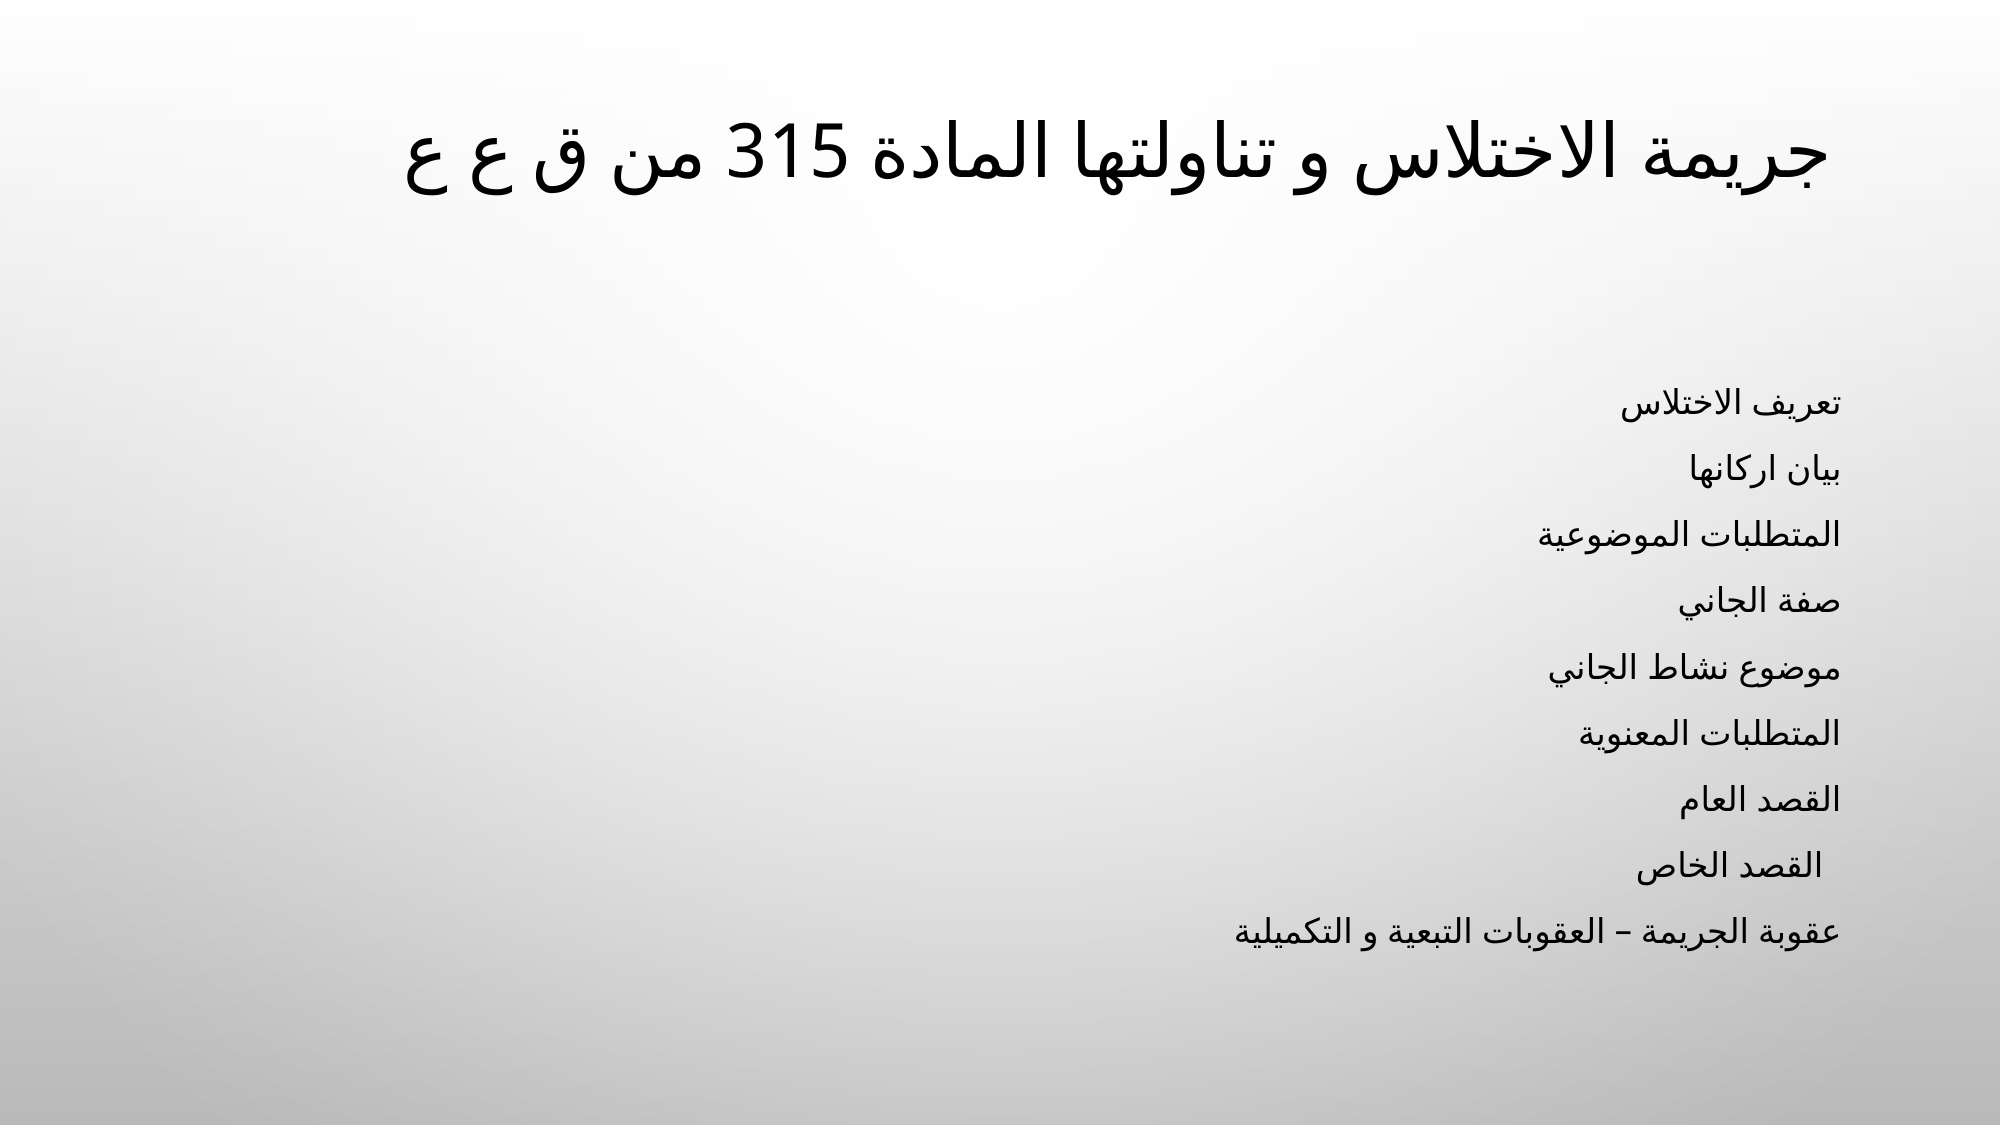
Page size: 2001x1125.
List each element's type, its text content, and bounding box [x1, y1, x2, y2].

title جريمة الاختلاس و تناولتها المادة 315 من ق ع ع [132, 73, 1868, 233]
picture [0, 0, 2000, 1125]
list تعريف الاختلاس بيان اركانها المتطلبات الموضوعية صفة الجاني موضوع نشاط الجاني المتطلبات المعنوية القصد العام القصد الخاص عقوبة الجريمة – العقوبات التبعية و التكميلية [134, 364, 1866, 962]
